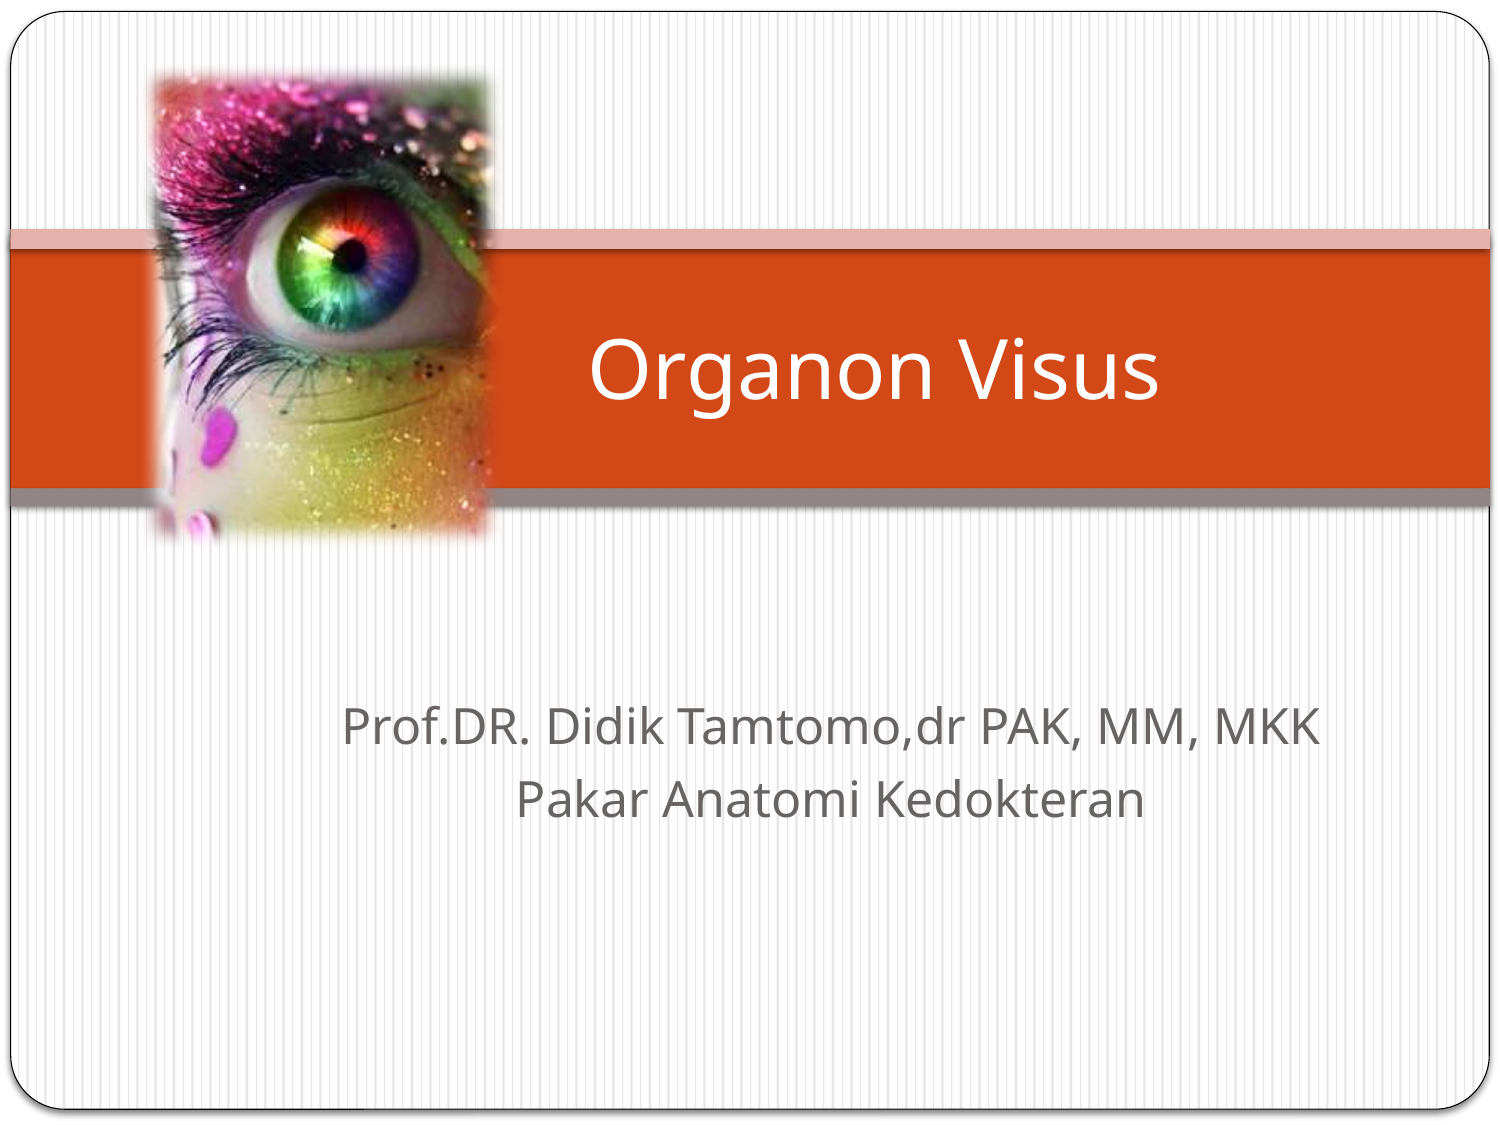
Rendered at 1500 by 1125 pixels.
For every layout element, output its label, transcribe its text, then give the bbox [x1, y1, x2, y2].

title Organon Visus [509, 249, 1350, 492]
picture [138, 62, 505, 551]
subtitle Prof.DR. Didik Tamtomo,dr PAK, MM, MKK Pakar Anatomi Kedokteran [275, 687, 1388, 888]
